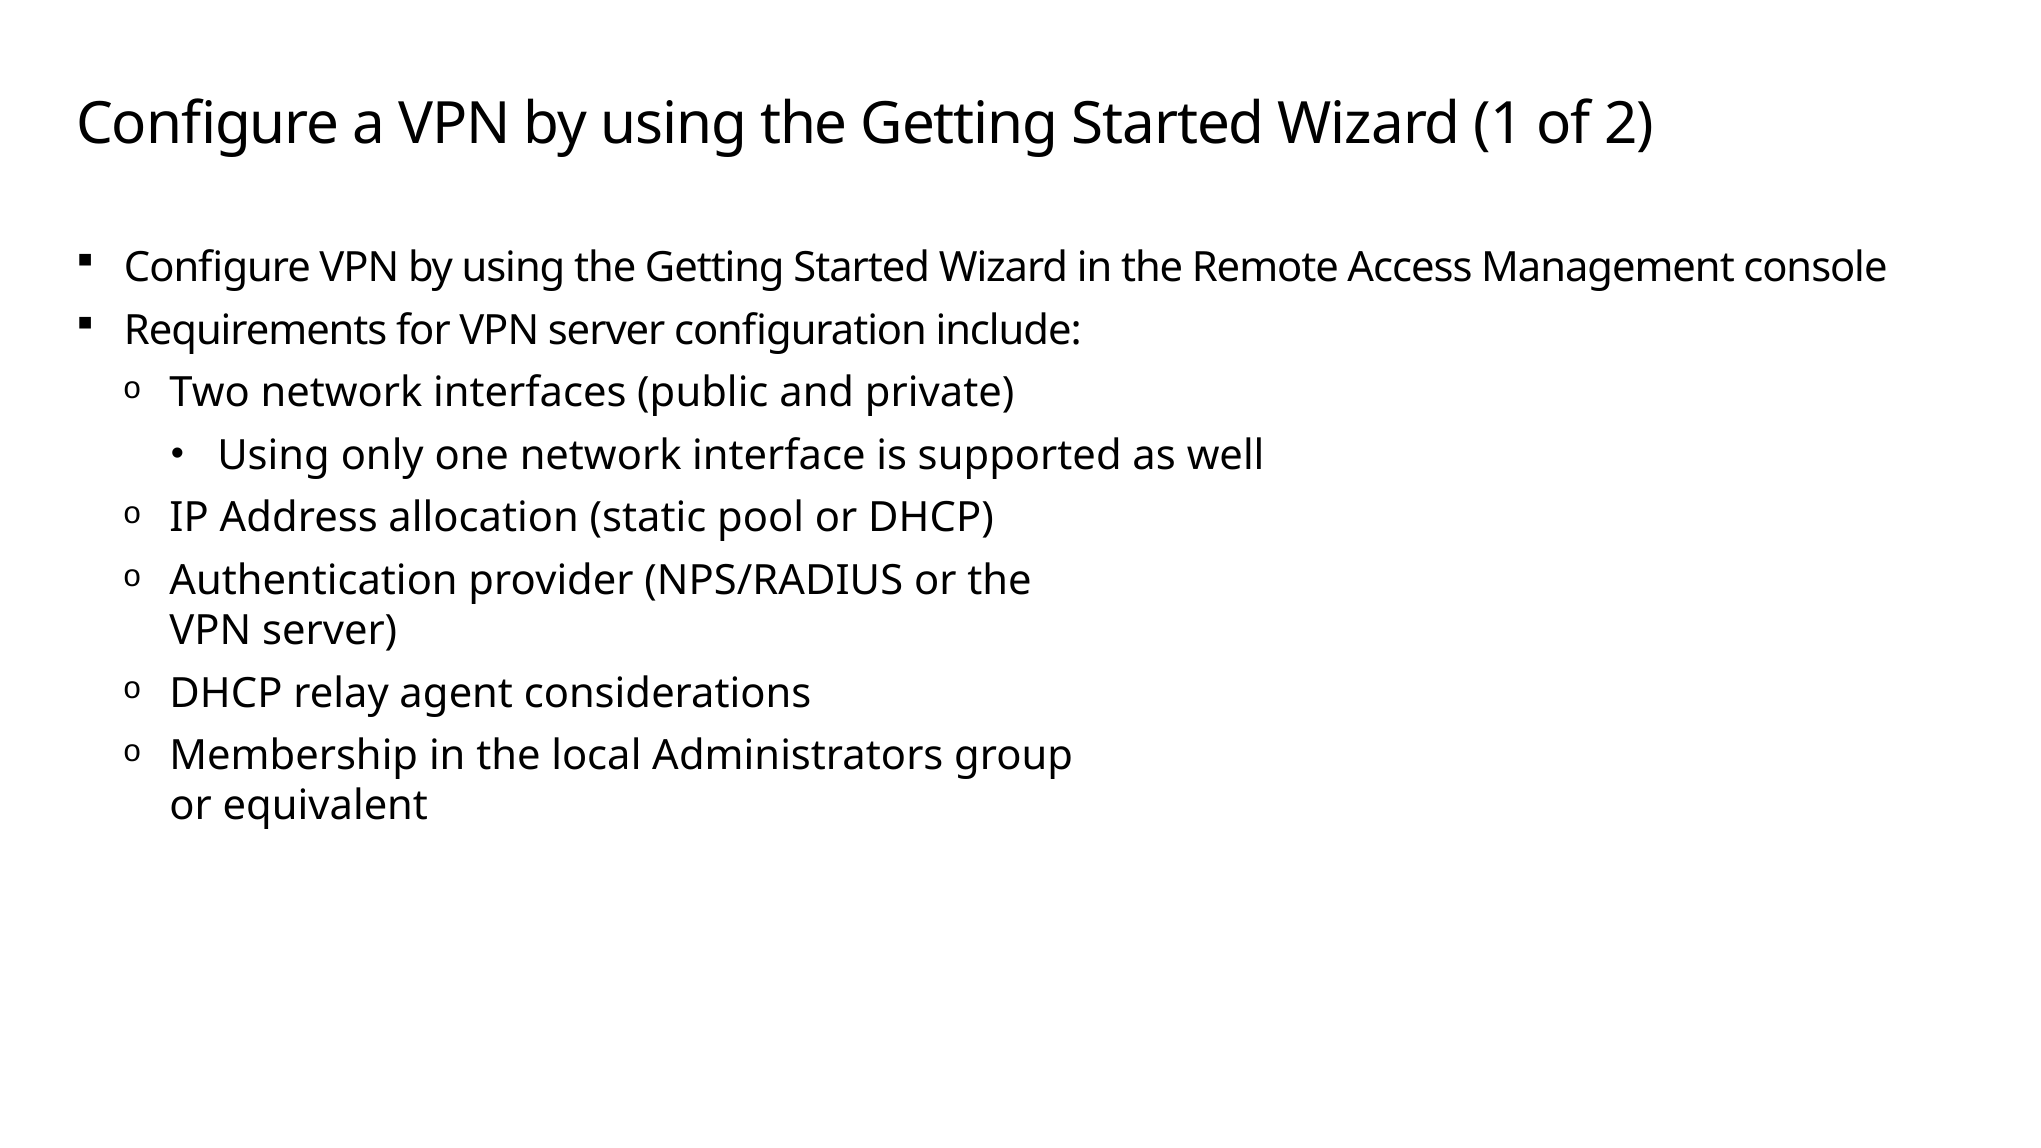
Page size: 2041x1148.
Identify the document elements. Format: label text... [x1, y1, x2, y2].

title Configure a VPN by using the Getting Started Wizard (1 of 2) [76, 93, 1968, 161]
list Configure VPN by using the Getting Started Wizard in the Remote Access Management console Requirements for VPN server configuration include: Two network interfaces (public and private) Using only one network interface is supported as well IP Address allocation (static pool or DHCP) Authentication provider (NPS/RADIUS or the VPN server) DHCP relay agent considerations Membership in the local Administrators group or equivalent [76, 240, 1970, 1074]
